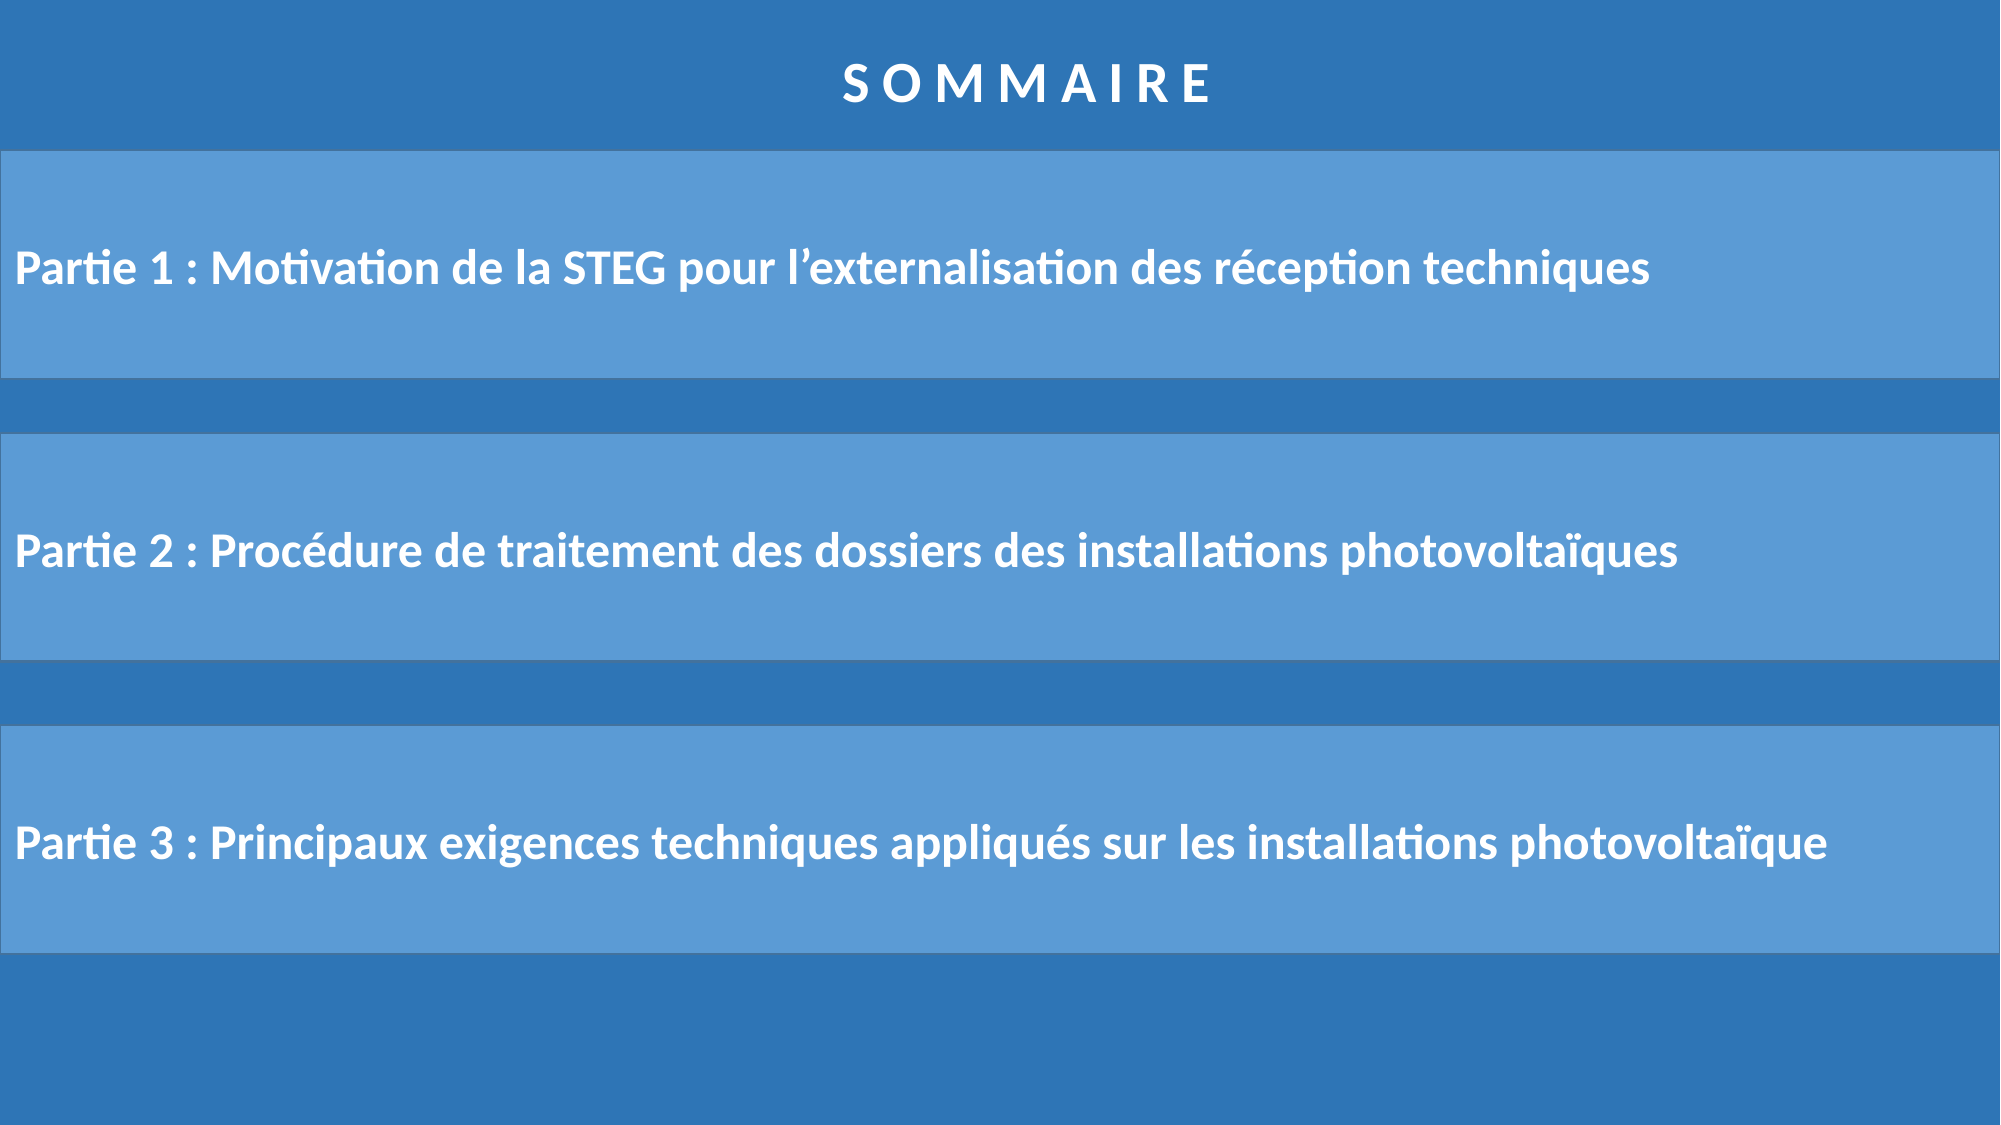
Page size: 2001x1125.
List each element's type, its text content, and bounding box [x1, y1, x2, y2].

text_box SOMMAIRE [827, 36, 1226, 122]
text_box Partie 3 : Principaux exigences techniques appliqués sur les installations photovoltaïque [0, 724, 2000, 955]
text_box Partie 1 : Motivation de la STEG pour l’externalisation des réception techniques [0, 149, 2000, 380]
text_box Partie 2 : Procédure de traitement des dossiers des installations photovoltaïques [0, 432, 2000, 663]
